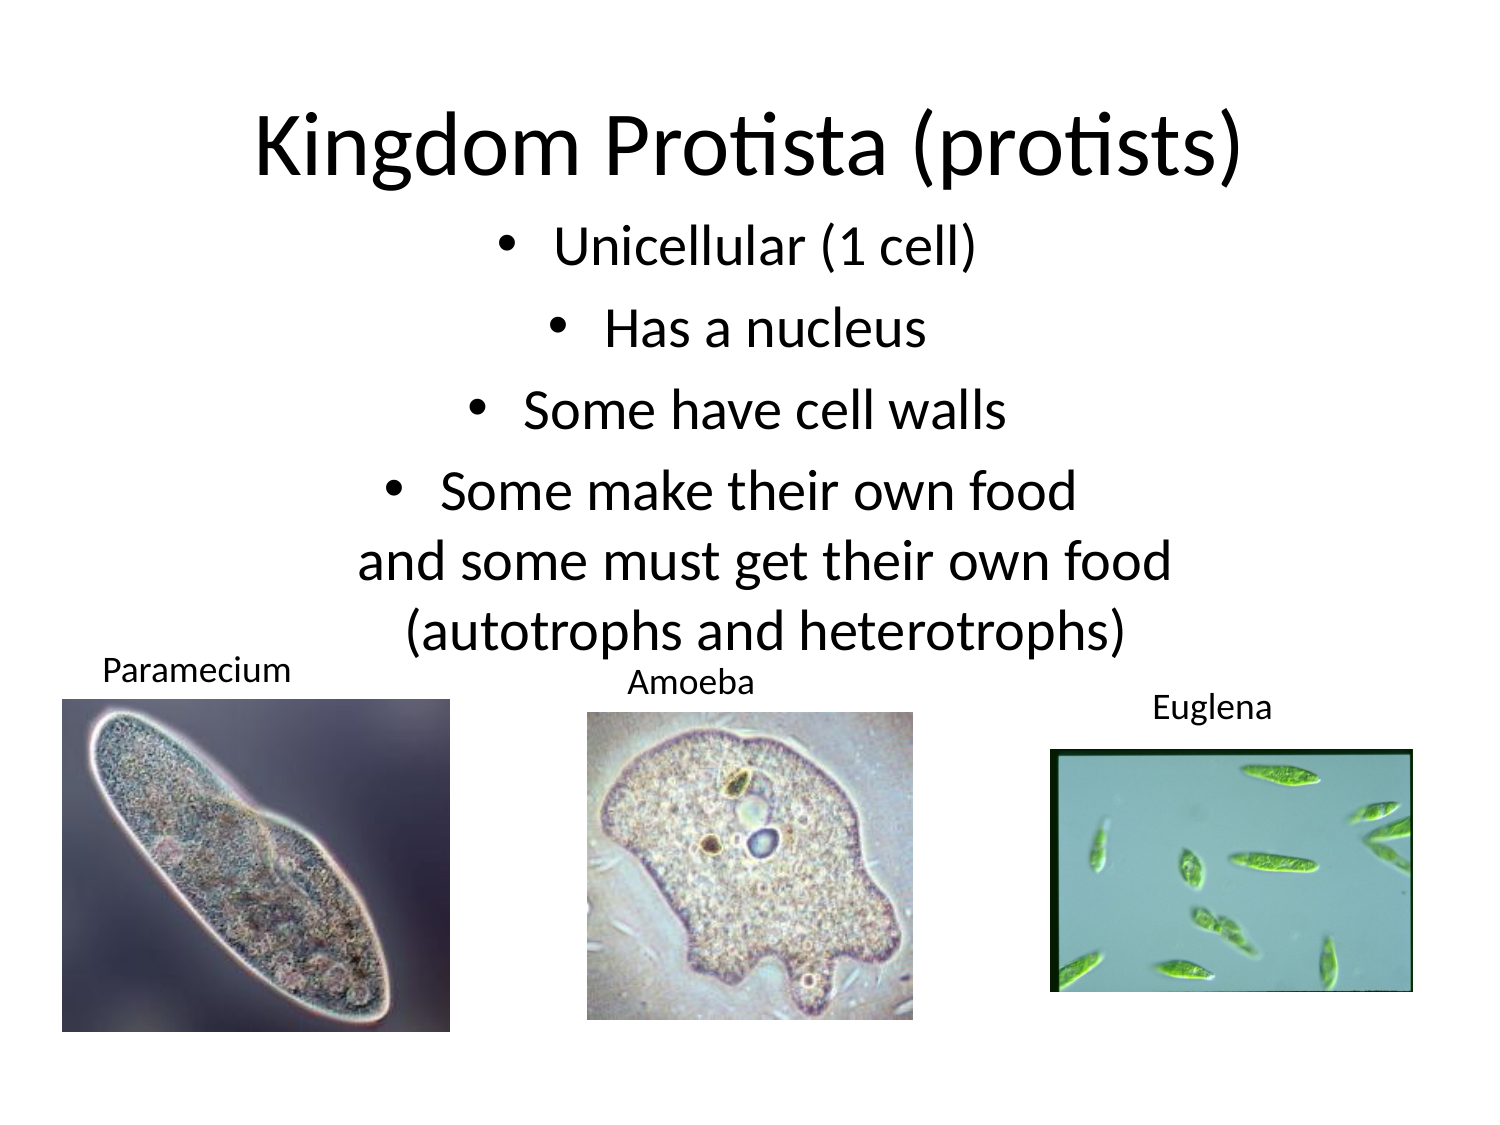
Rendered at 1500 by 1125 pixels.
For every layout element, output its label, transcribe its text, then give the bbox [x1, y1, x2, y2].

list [1049, 749, 1413, 992]
text_box Euglena [1137, 674, 1338, 735]
list Unicellular (1 cell) Has a nucleus Some have cell walls Some make their own food and some must get their own food (autotrophs and heterotrophs) [87, 200, 1388, 943]
title Kingdom Protista (protists) [75, 45, 1425, 233]
text_box Paramecium [87, 637, 400, 698]
picture [62, 699, 451, 1032]
text_box Amoeba [612, 649, 888, 710]
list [587, 712, 913, 1020]
